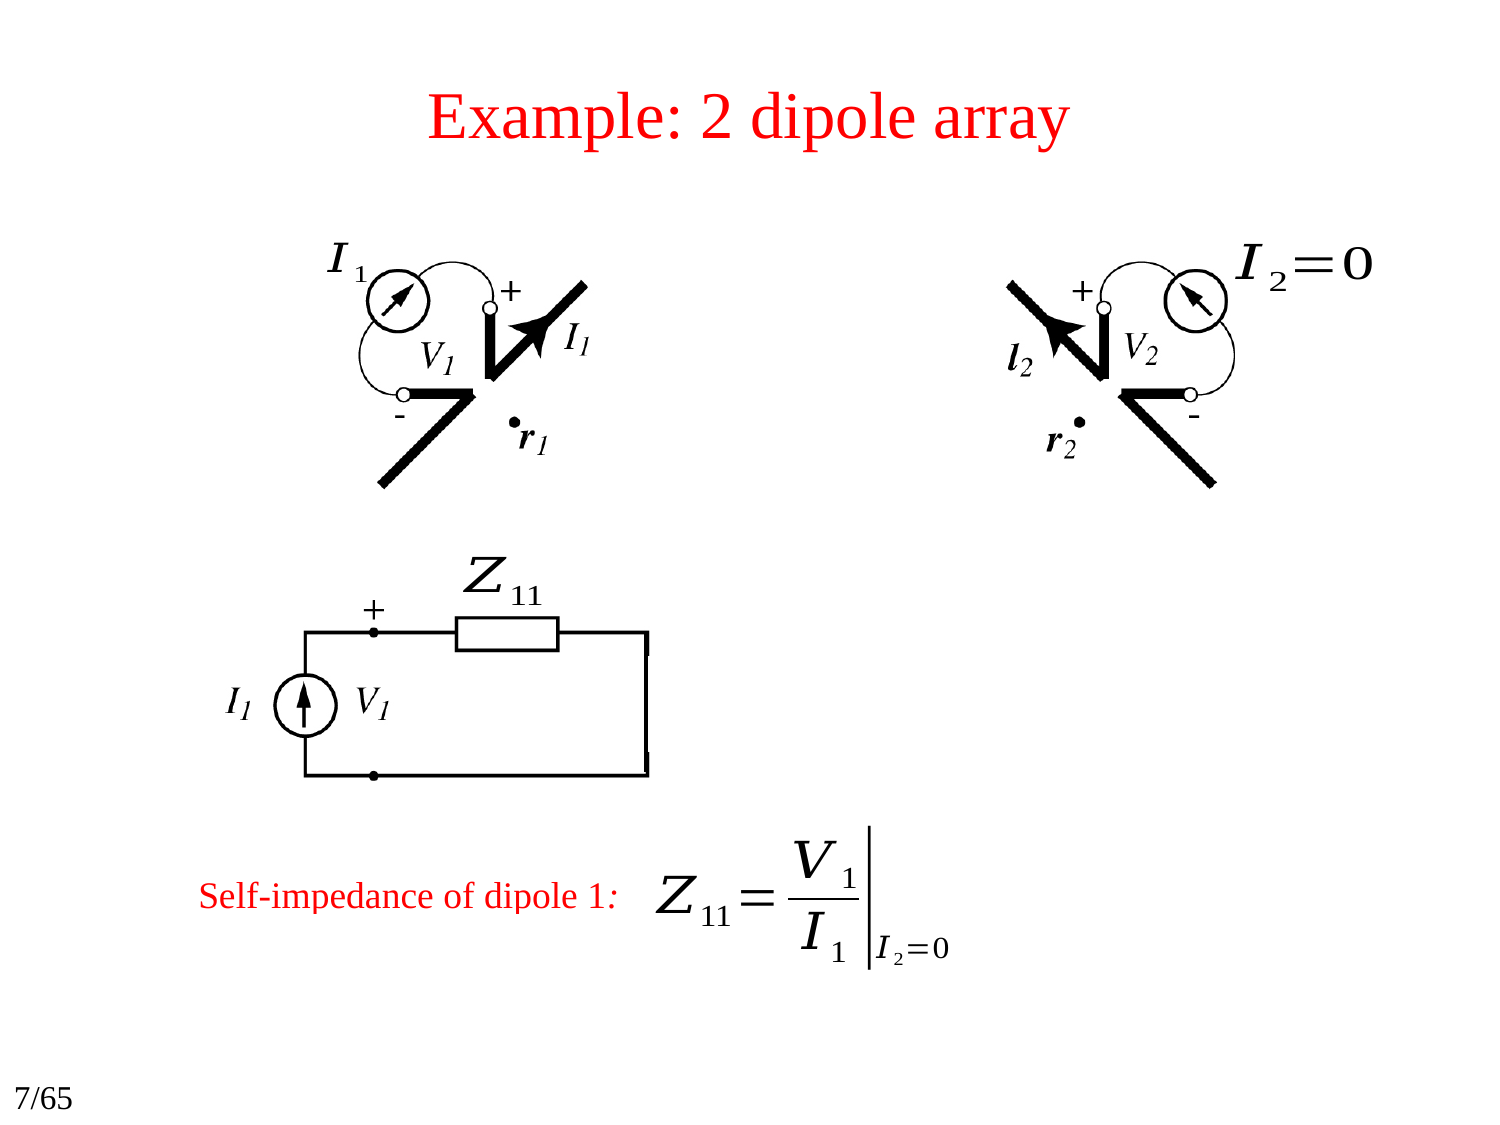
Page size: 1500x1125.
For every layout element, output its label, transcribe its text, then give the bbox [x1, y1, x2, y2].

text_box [224, 550, 1070, 781]
text_box Self-impedance of dipole 1: [171, 824, 647, 962]
picture [224, 237, 1338, 516]
text_box [300, 915, 782, 1010]
title Example: 2 dipole array [112, 42, 1388, 181]
